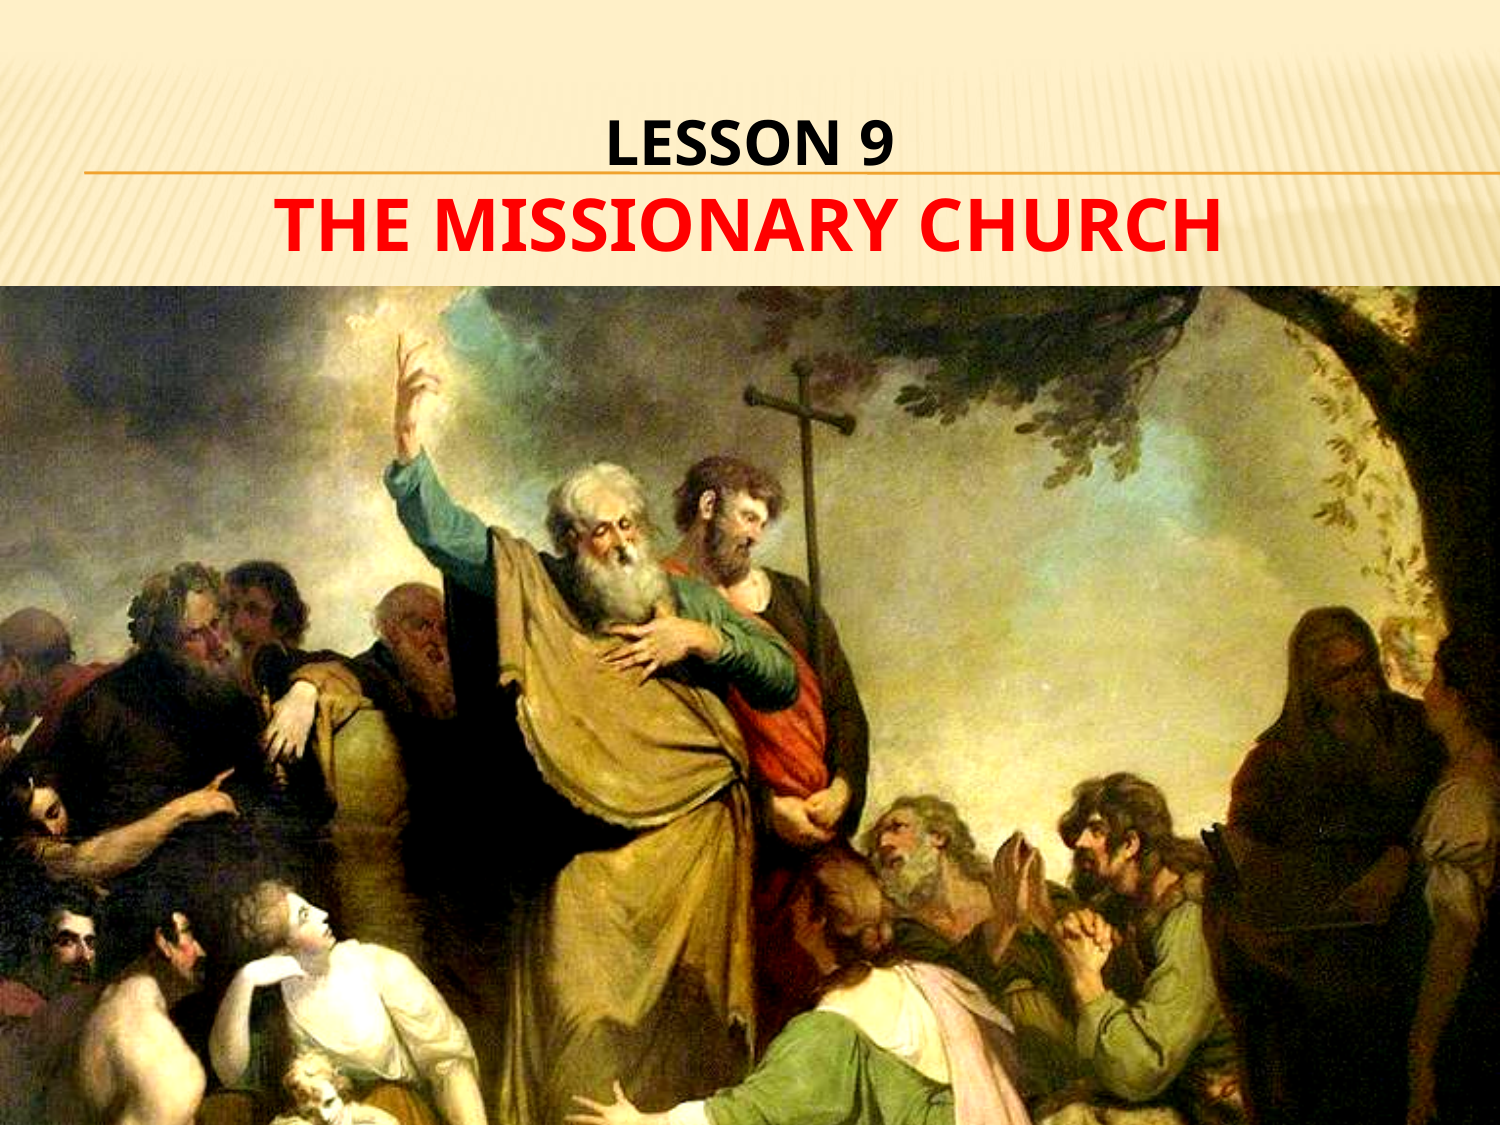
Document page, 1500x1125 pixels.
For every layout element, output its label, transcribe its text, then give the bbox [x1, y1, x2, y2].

picture [0, 285, 1500, 1125]
text_box LESSON 9 THE MISSIONARY CHURCH [0, 95, 1500, 273]
